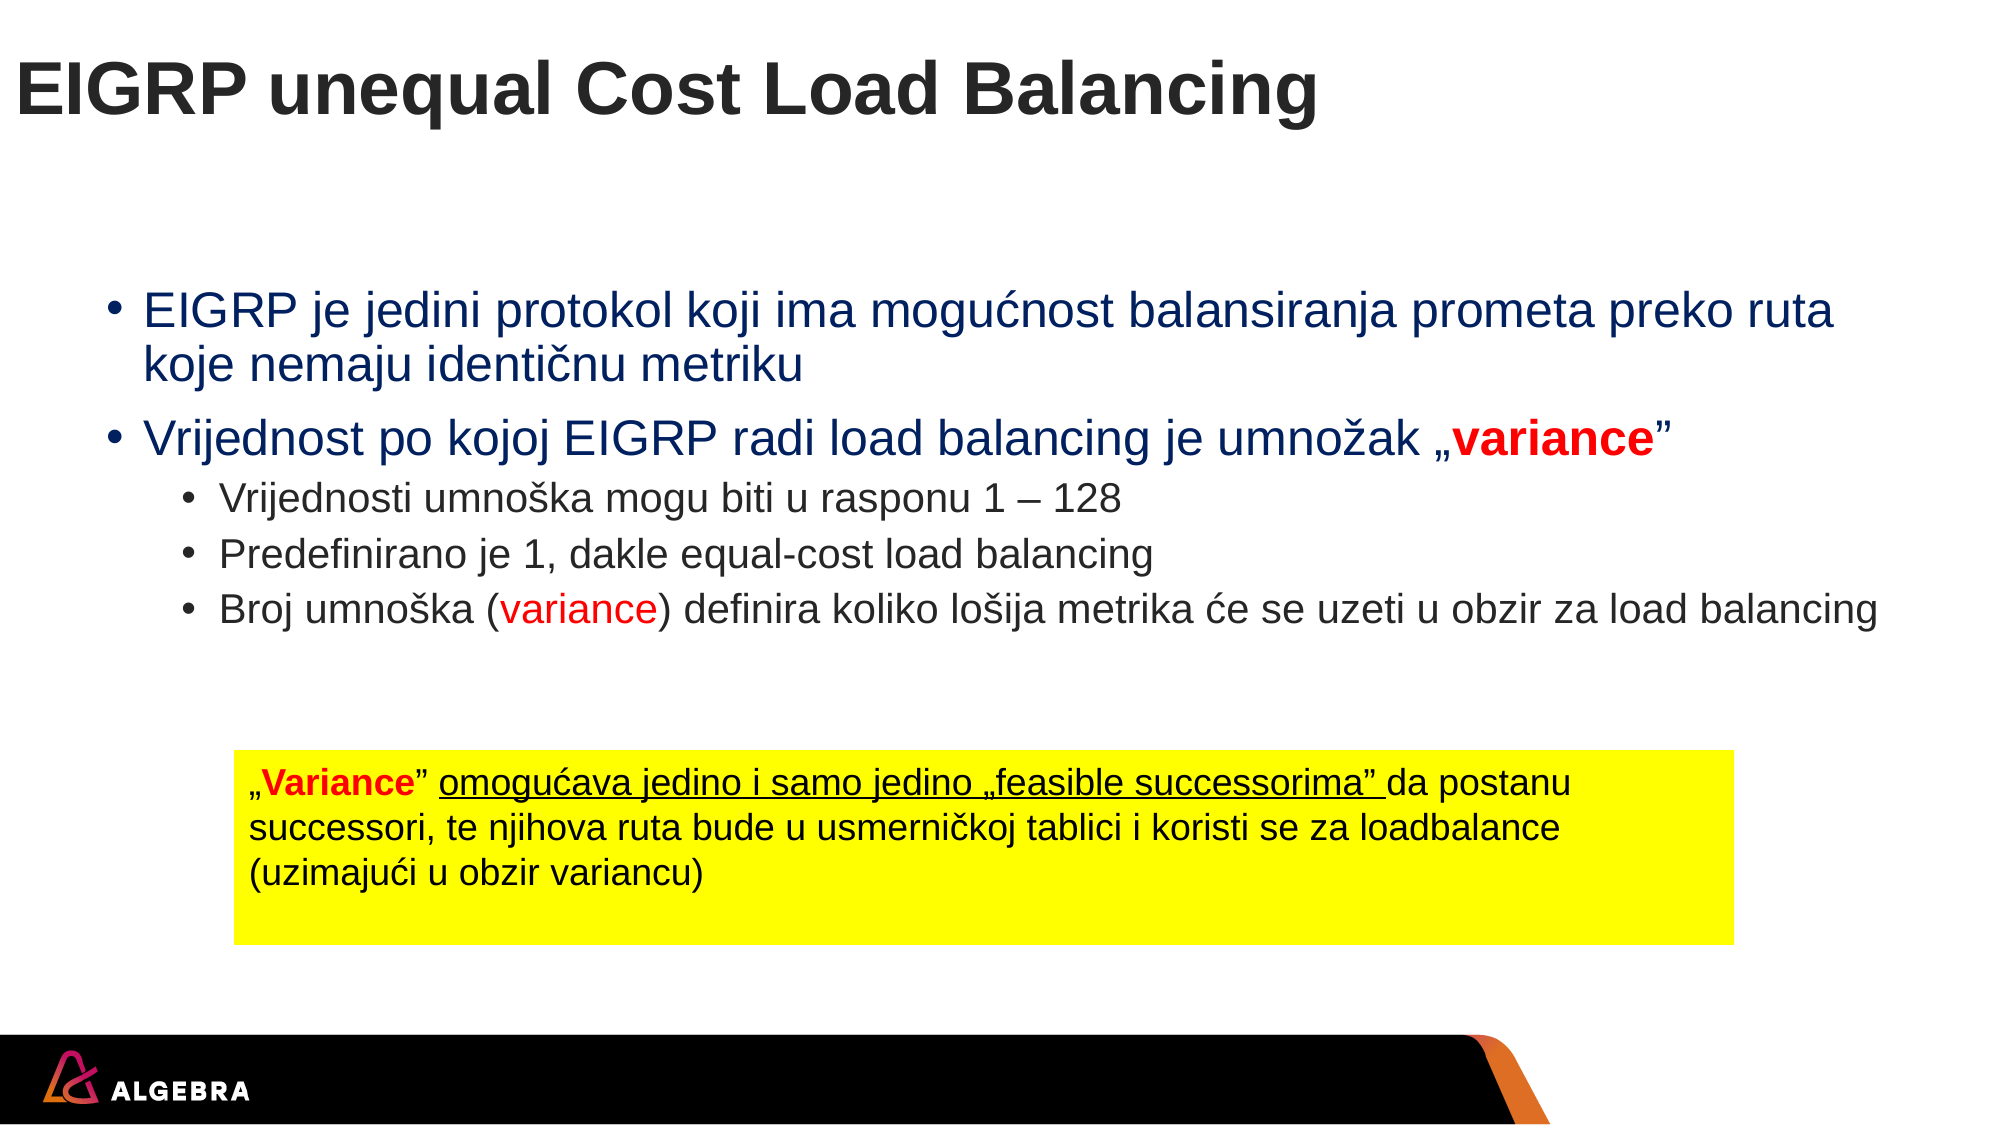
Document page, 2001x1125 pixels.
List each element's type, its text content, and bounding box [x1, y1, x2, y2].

picture [0, 1034, 1733, 1125]
list EIGRP je jedini protokol koji ima mogućnost balansiranja prometa preko ruta koje nemaju identičnu metriku Vrijednost po kojoj EIGRP radi load balancing je umnožak „variance” Vrijednosti umnoška mogu biti u rasponu 1 – 128 Predefinirano je 1, dakle equal-cost load balancing Broj umnoška (variance) definira koliko lošija metrika će se uzeti u obzir za load balancing [91, 276, 1922, 1015]
title EIGRP unequal Cost Load Balancing [0, 2, 1739, 178]
text_box „Variance” omogućava jedino i samo jedino „feasible successorima” da postanu successori, te njihova ruta bude u usmerničkoj tablici i koristi se za loadbalance (uzimajući u obzir variancu) [234, 750, 1735, 945]
